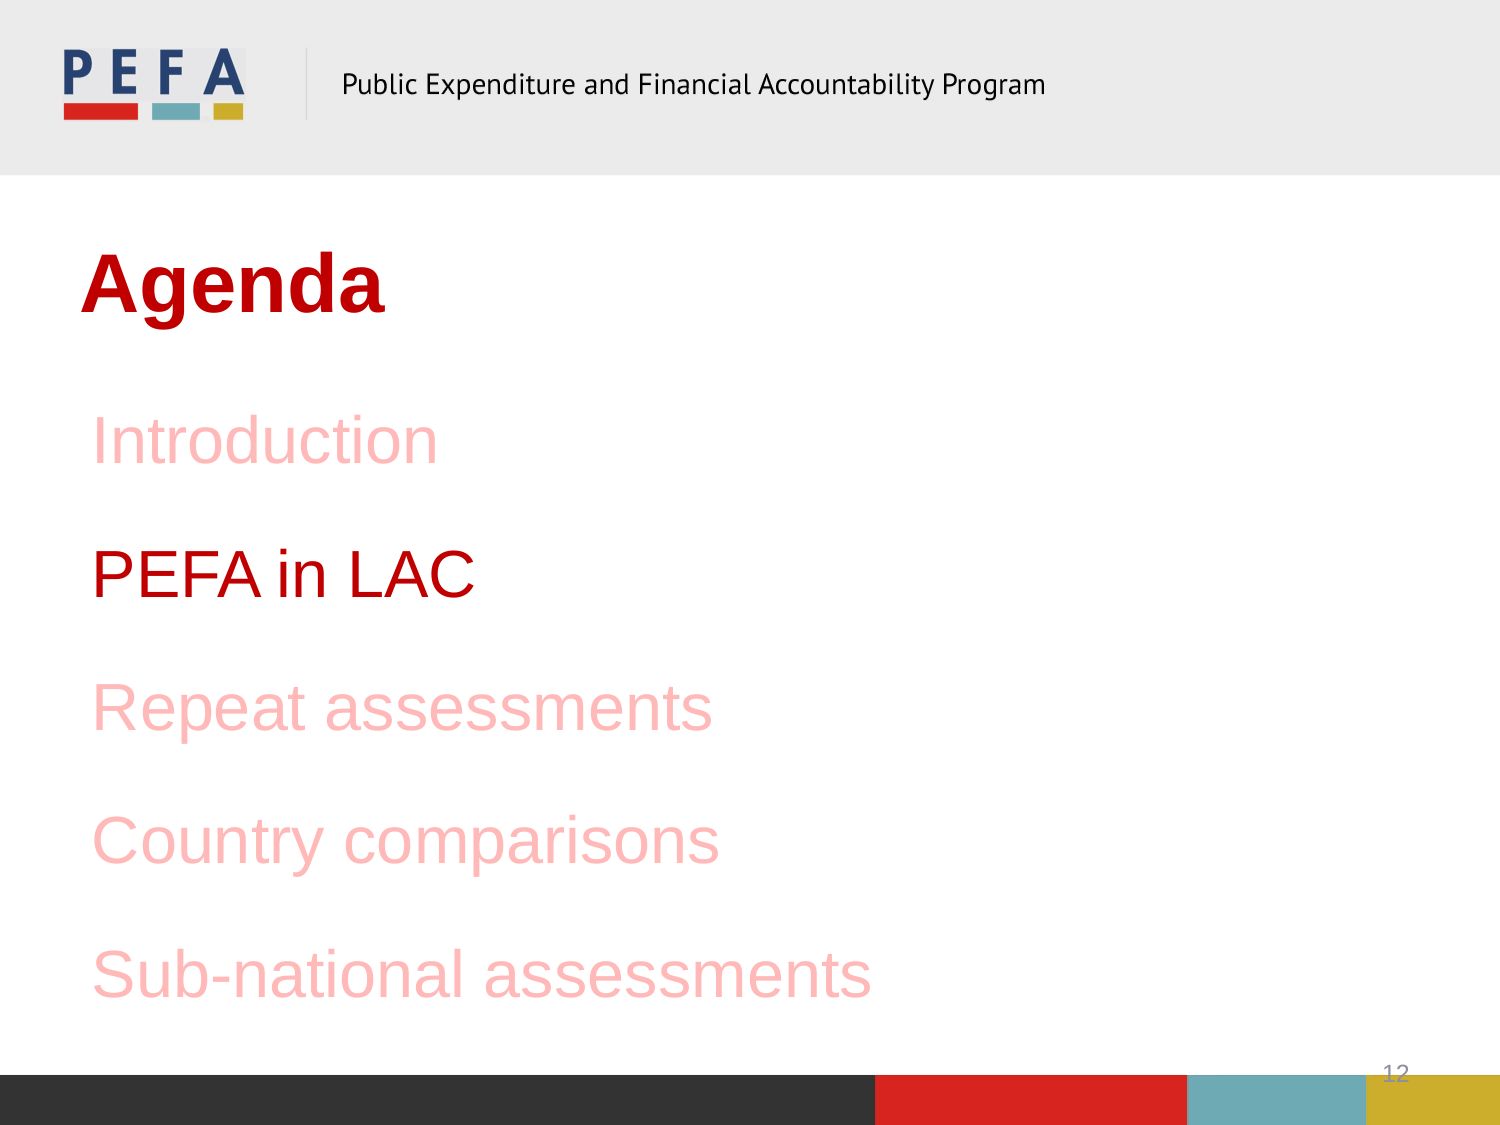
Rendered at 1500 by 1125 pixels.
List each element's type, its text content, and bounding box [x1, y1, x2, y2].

picture [0, 0, 1500, 1125]
title Agenda [64, 207, 1426, 339]
slide_number 12 [1074, 1042, 1425, 1103]
list Introduction PEFA in LAC Repeat assessments Country comparisons Sub-national assessments [76, 349, 1400, 1047]
